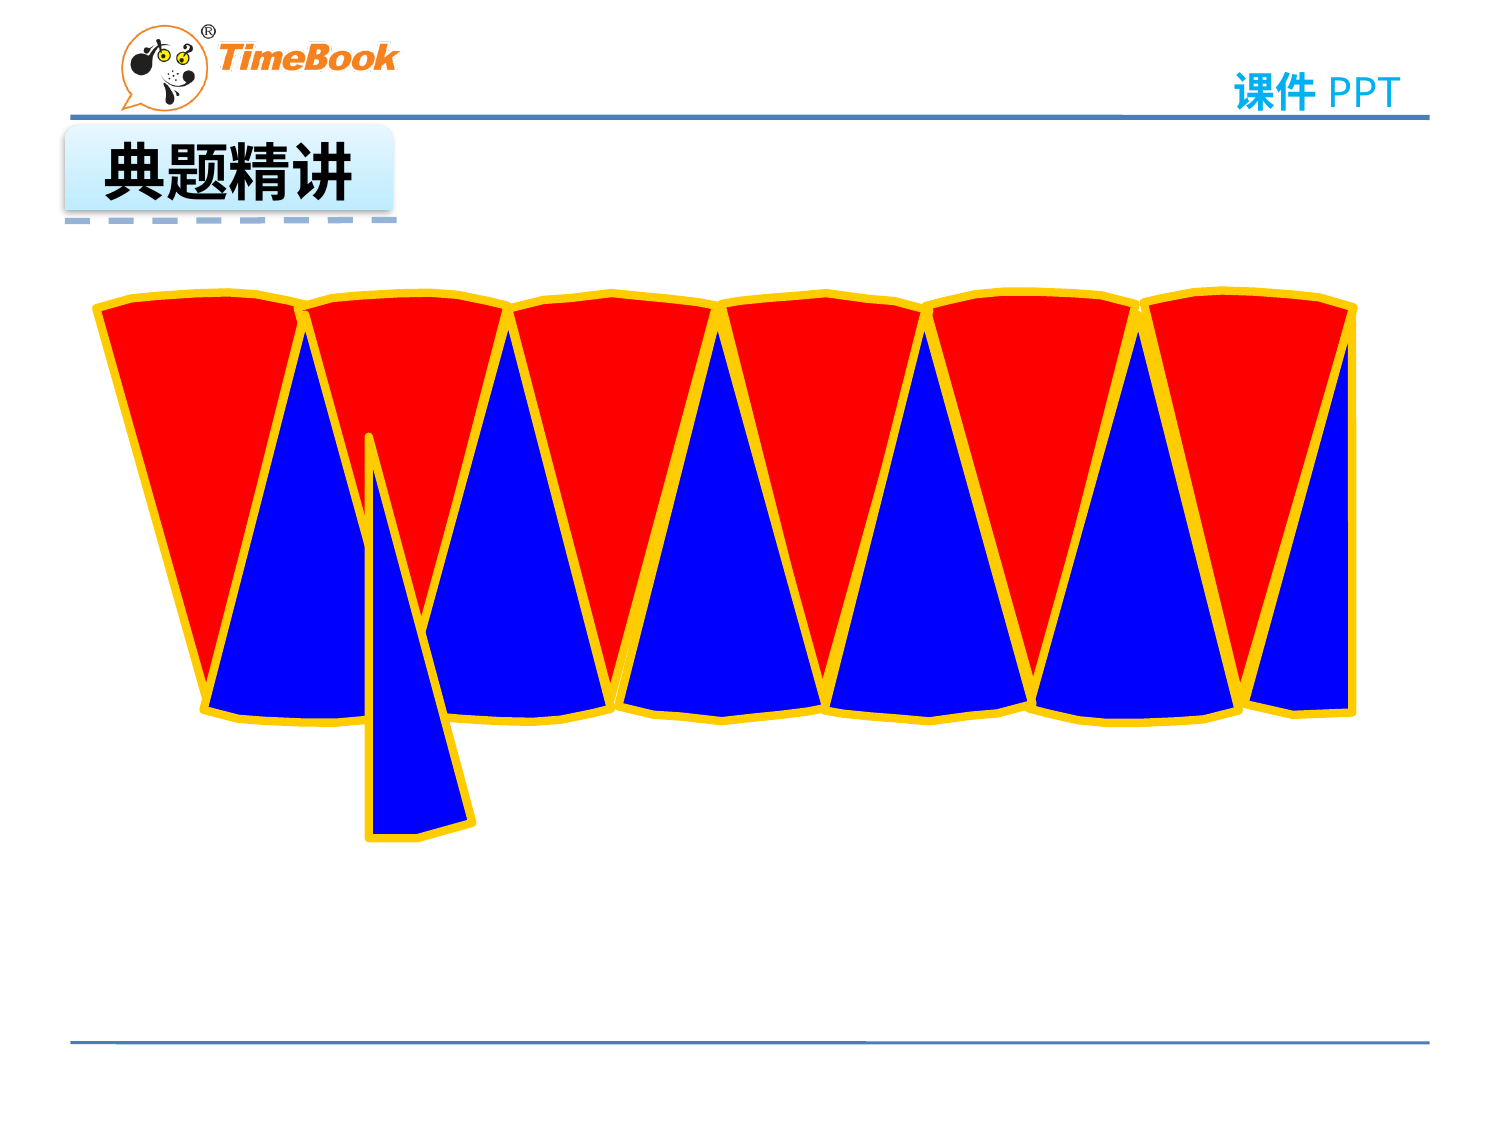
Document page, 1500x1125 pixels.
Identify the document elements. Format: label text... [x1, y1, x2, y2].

text_box [824, 690, 1033, 722]
text_box [368, 690, 473, 839]
text_box [203, 690, 368, 723]
text_box [438, 690, 611, 722]
text_box [1244, 311, 1353, 715]
picture [118, 22, 408, 113]
text_box [618, 690, 826, 722]
text_box [1028, 690, 1239, 723]
text_box 典题精讲 [64, 124, 394, 212]
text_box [147, 270, 1302, 682]
